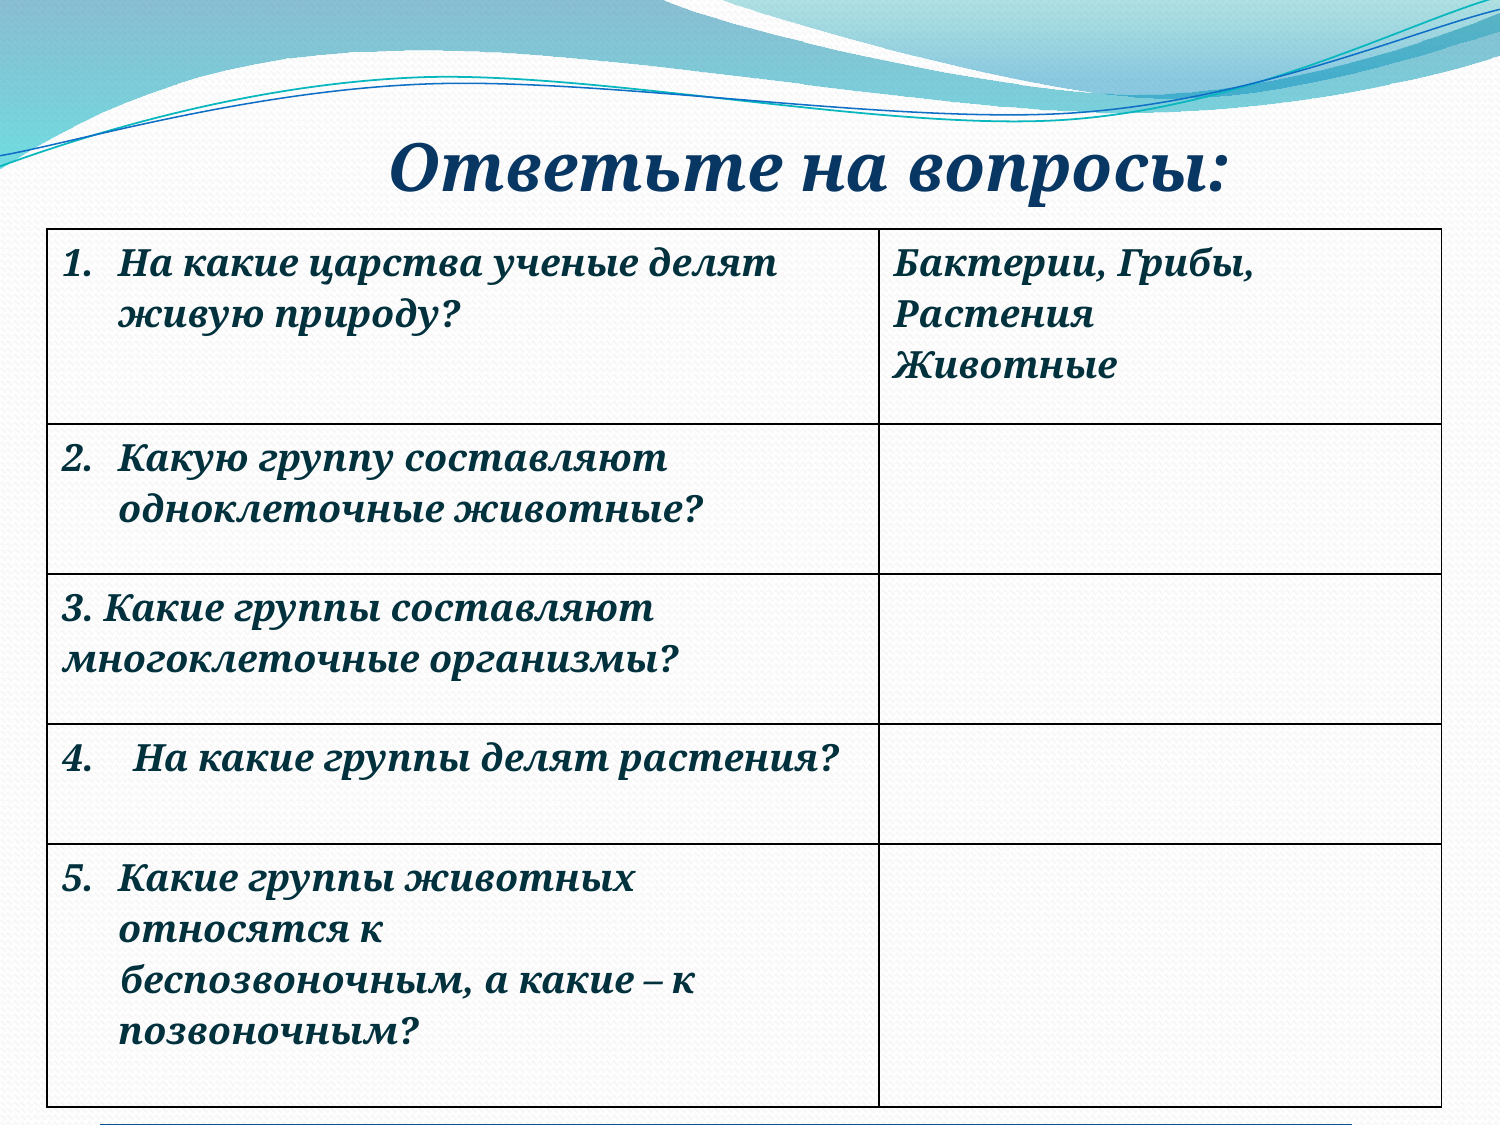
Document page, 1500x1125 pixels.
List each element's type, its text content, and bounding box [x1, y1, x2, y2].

table_header На какие царства ученые делят живую природу? [48, 230, 878, 423]
table_cell [880, 725, 1441, 843]
table_cell Какую группу составляют одноклеточные животные? [48, 425, 878, 573]
table_header Бактерии, Грибы, Растения Животные [880, 230, 1441, 423]
table_cell [880, 425, 1441, 573]
table_cell 4. На какие группы делят растения? [48, 725, 878, 843]
table_cell [880, 575, 1441, 723]
table_cell [880, 845, 1441, 1106]
table_cell Какие группы животных относятся к беспозвоночным, а какие – к позвоночным? [48, 845, 878, 1106]
table_cell 3. Какие группы составляют многоклеточные организмы? [48, 575, 878, 723]
text_box Ответьте на вопросы: [372, 117, 1247, 212]
